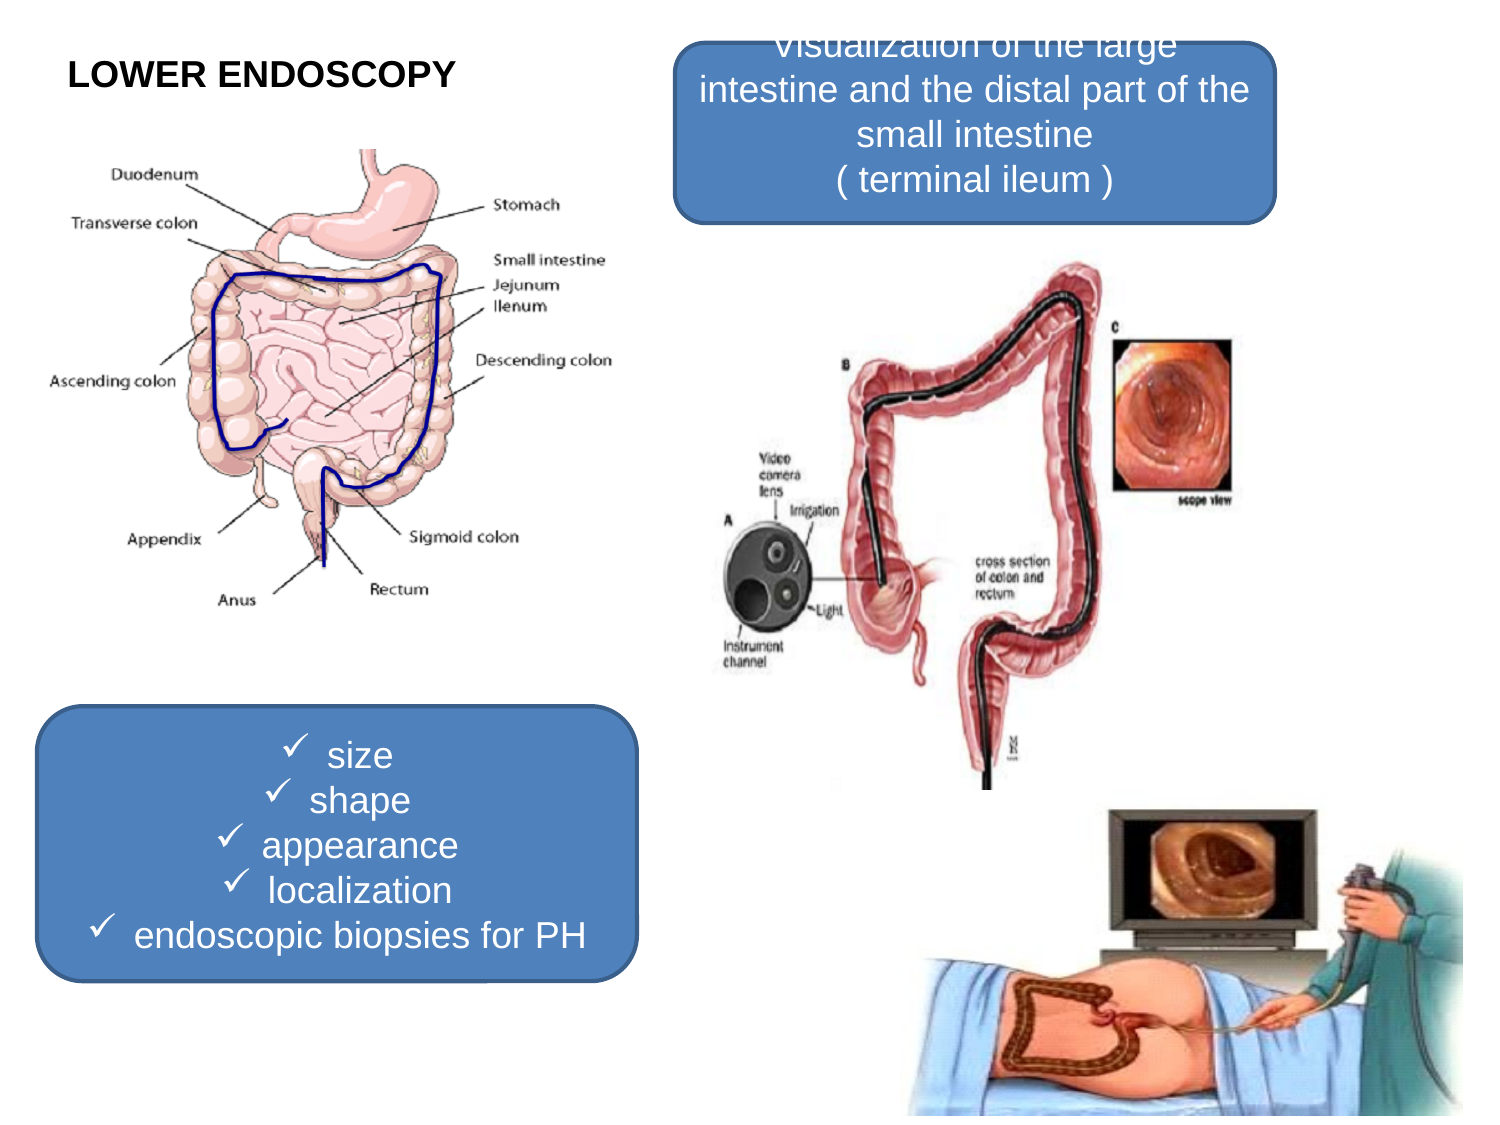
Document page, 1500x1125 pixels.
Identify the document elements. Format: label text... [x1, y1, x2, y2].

text_box size shape appearance localization endoscopic biopsies for PH [34, 704, 640, 984]
picture [705, 249, 1463, 1116]
picture [33, 149, 619, 613]
text_box Visualization of the large intestine and the distal part of the small intestine ( terminal ileum ) [672, 40, 1278, 226]
text_box LOWER ENDOSCOPY [52, 42, 473, 103]
